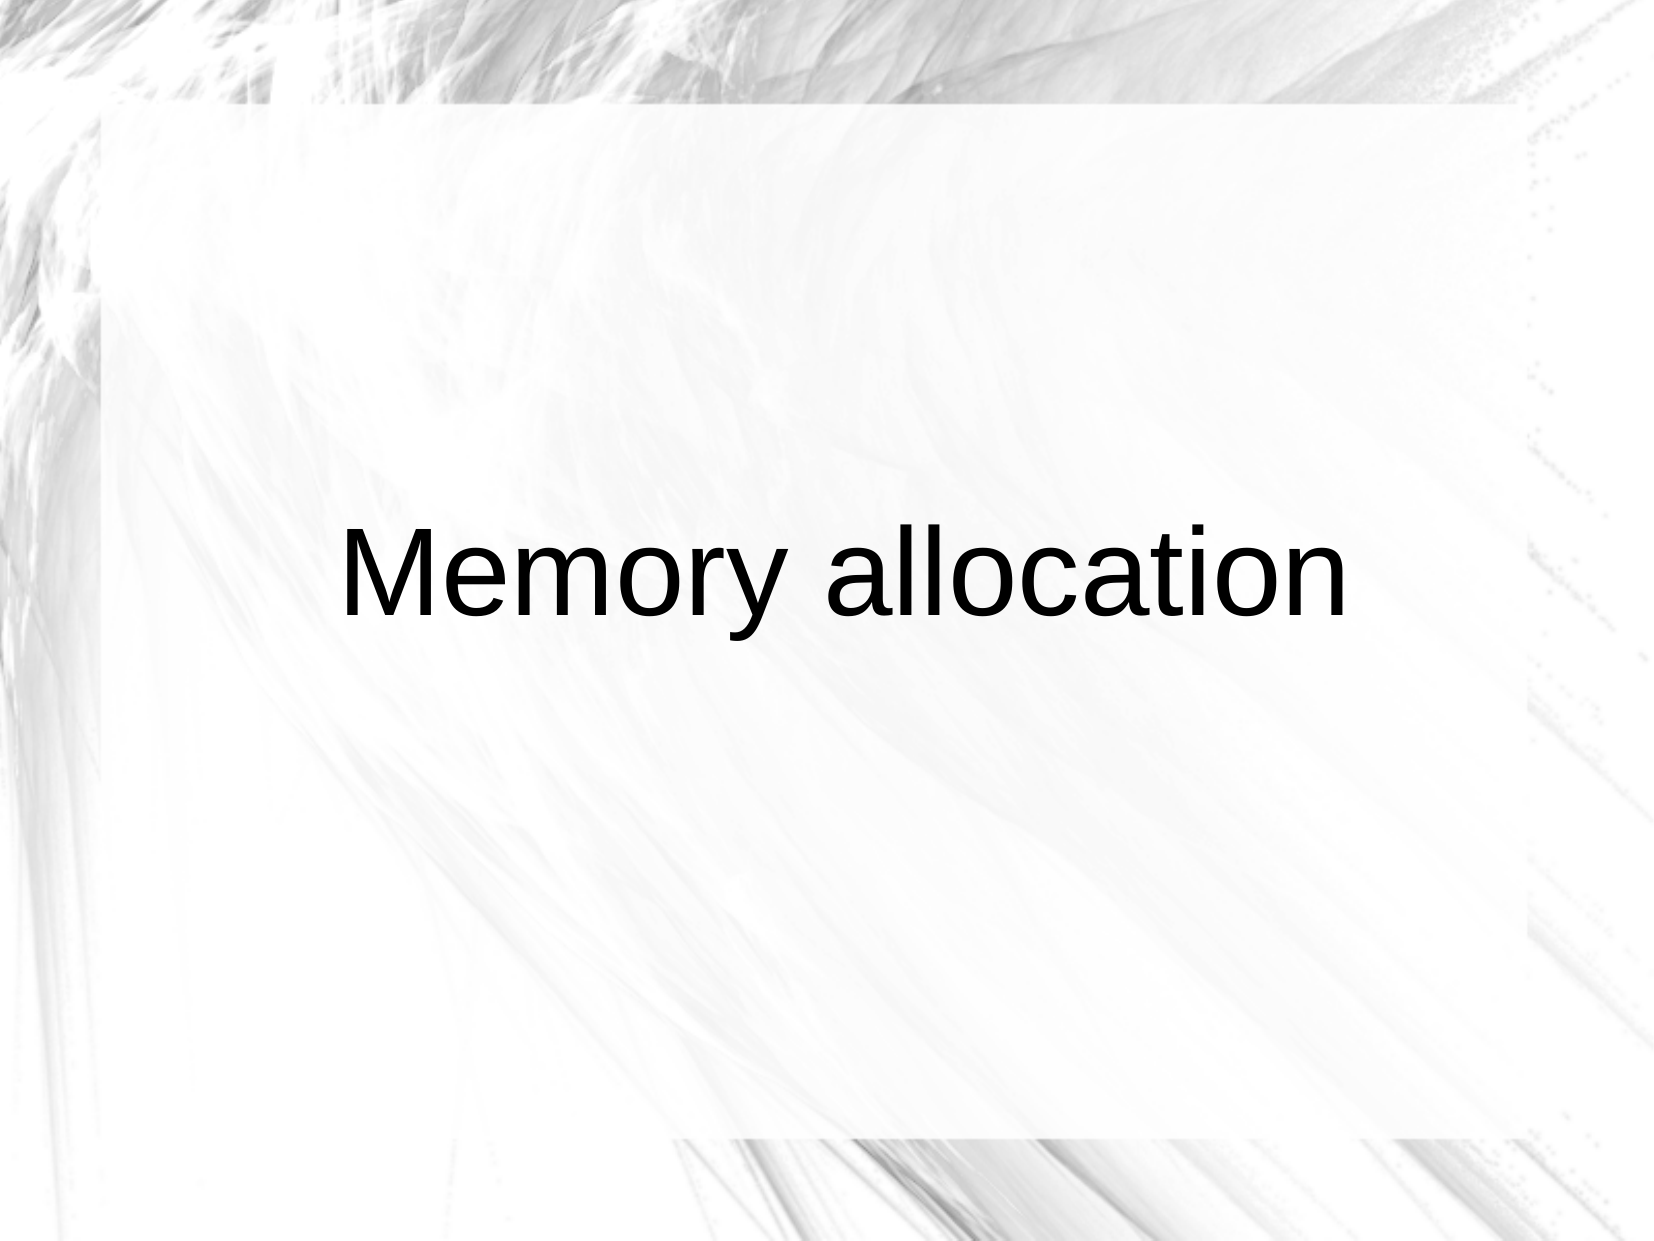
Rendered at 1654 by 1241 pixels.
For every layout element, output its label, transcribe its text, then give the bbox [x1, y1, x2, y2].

picture [0, 0, 1654, 1241]
list Memory allocation [118, 319, 1571, 1109]
